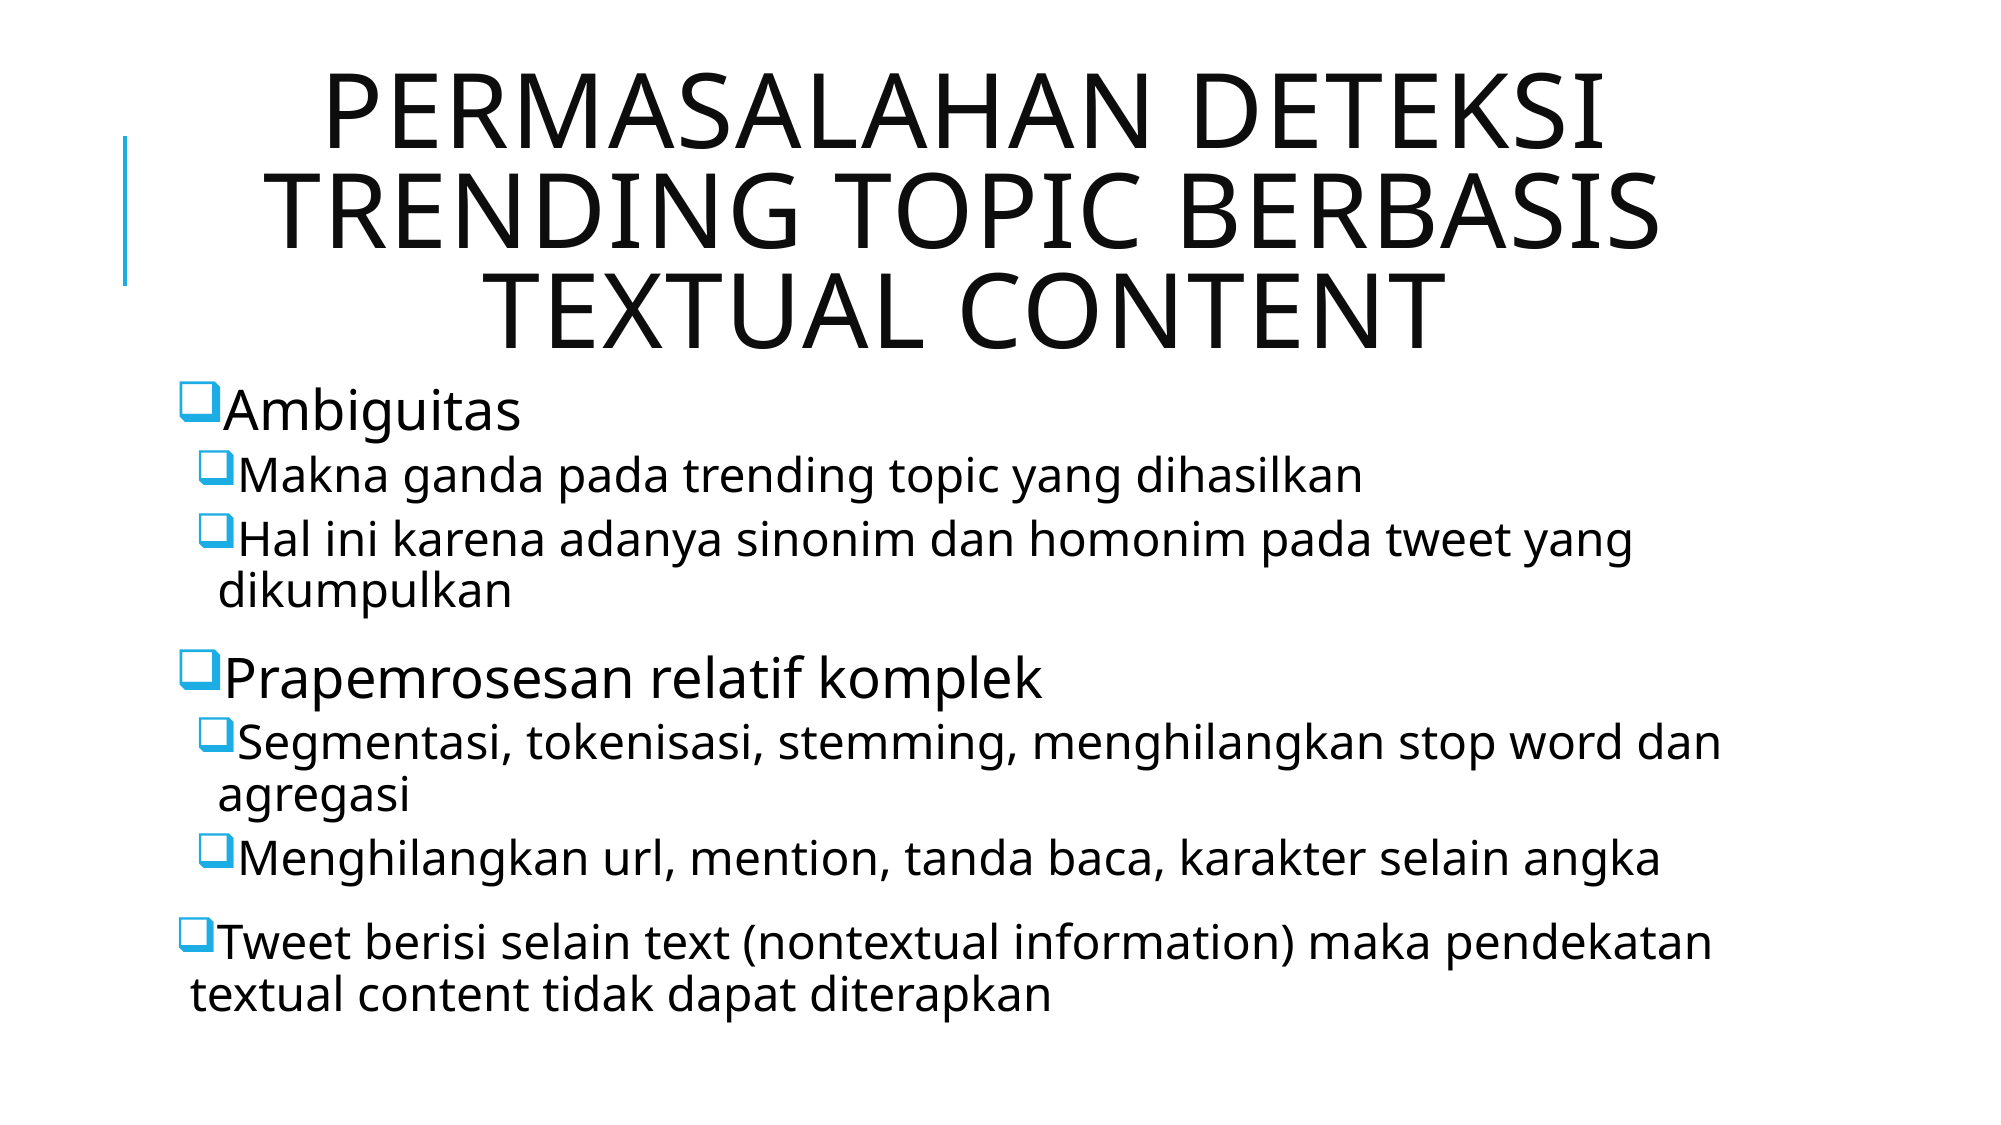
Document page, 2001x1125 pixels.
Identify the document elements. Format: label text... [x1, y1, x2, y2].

list Ambiguitas Makna ganda pada trending topic yang dihasilkan Hal ini karena adanya sinonim dan homonim pada tweet yang dikumpulkan Prapemrosesan relatif komplek Segmentasi, tokenisasi, stemming, menghilangkan stop word dan agregasi Menghilangkan url, mention, tanda baca, karakter selain angka Tweet berisi selain text (nontextual information) maka pendekatan textual content tidak dapat diterapkan [168, 375, 1763, 1035]
title Permasalahan Deteksi Trending Topic berbasis Textual Content [168, 96, 1763, 342]
